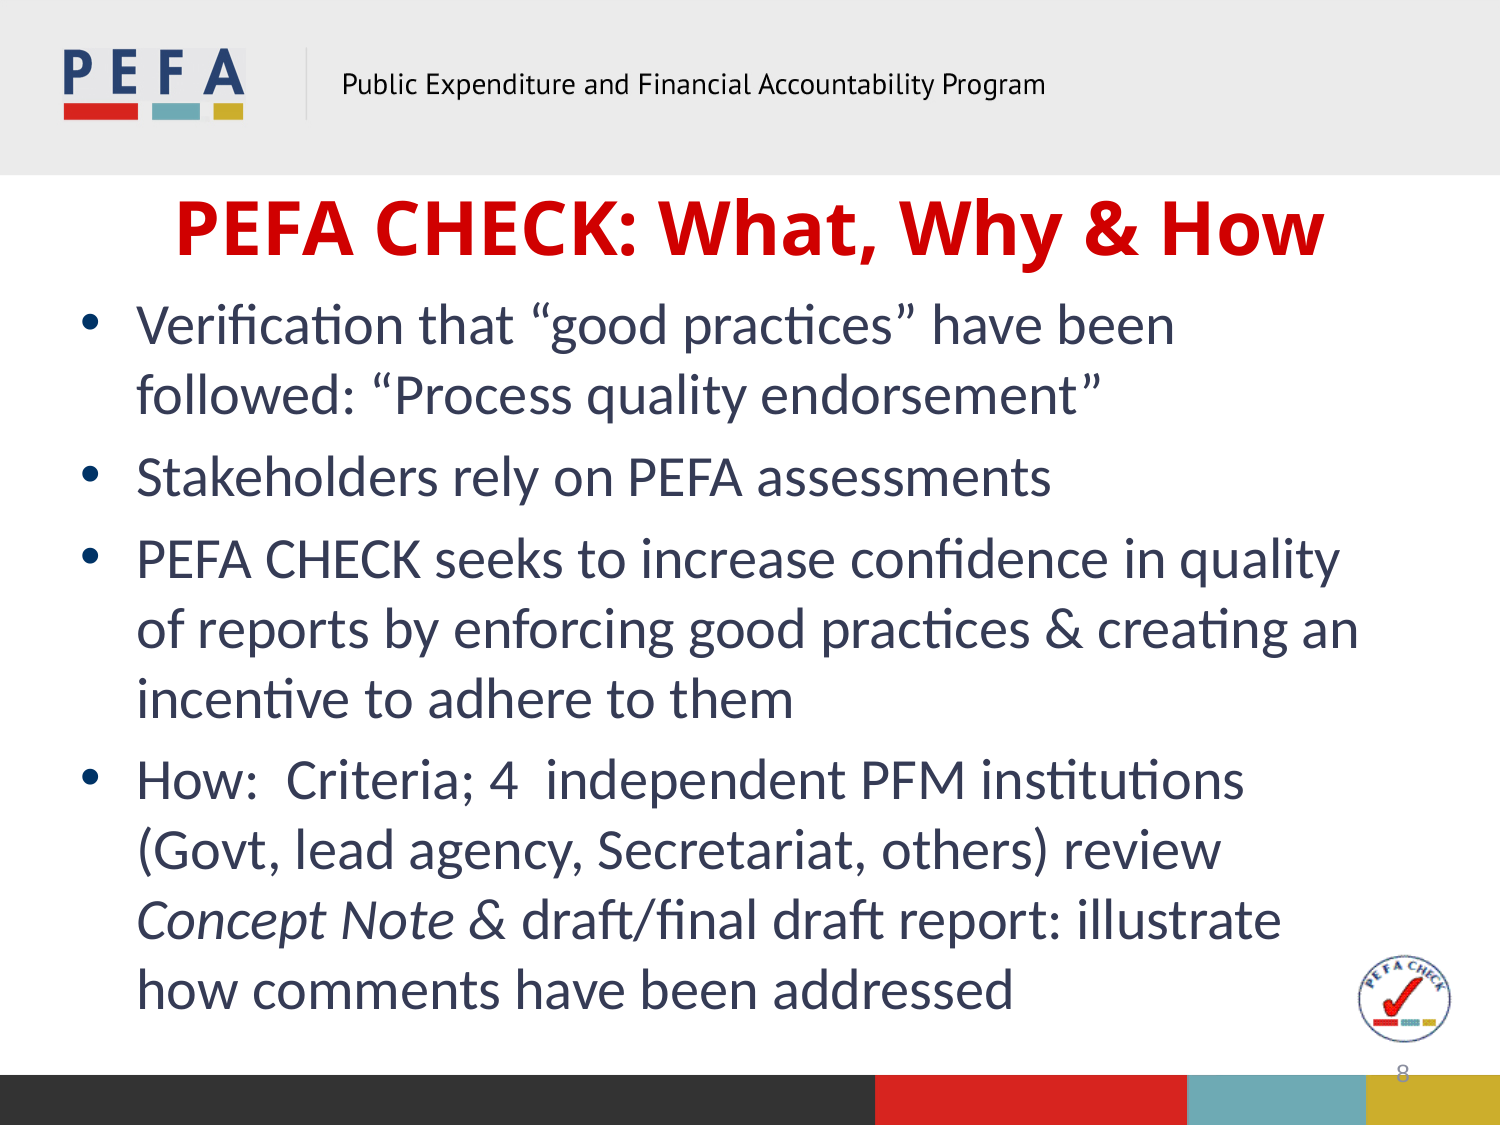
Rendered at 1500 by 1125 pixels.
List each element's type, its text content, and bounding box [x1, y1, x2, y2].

slide_number 8 [1074, 1042, 1425, 1103]
list Verification that “good practices” have been followed: “Process quality endorsement” Stakeholders rely on PEFA assessments PEFA CHECK seeks to increase confidence in quality of reports by enforcing good practices & creating an incentive to adhere to them How: Criteria; 4 independent PFM institutions (Govt, lead agency, Secretariat, others) review Concept Note & draft/final draft report: illustrate how comments have been addressed [64, 278, 1377, 1036]
title PEFA CHECK: What, Why & How [74, 160, 1426, 280]
picture [0, 0, 1500, 1125]
